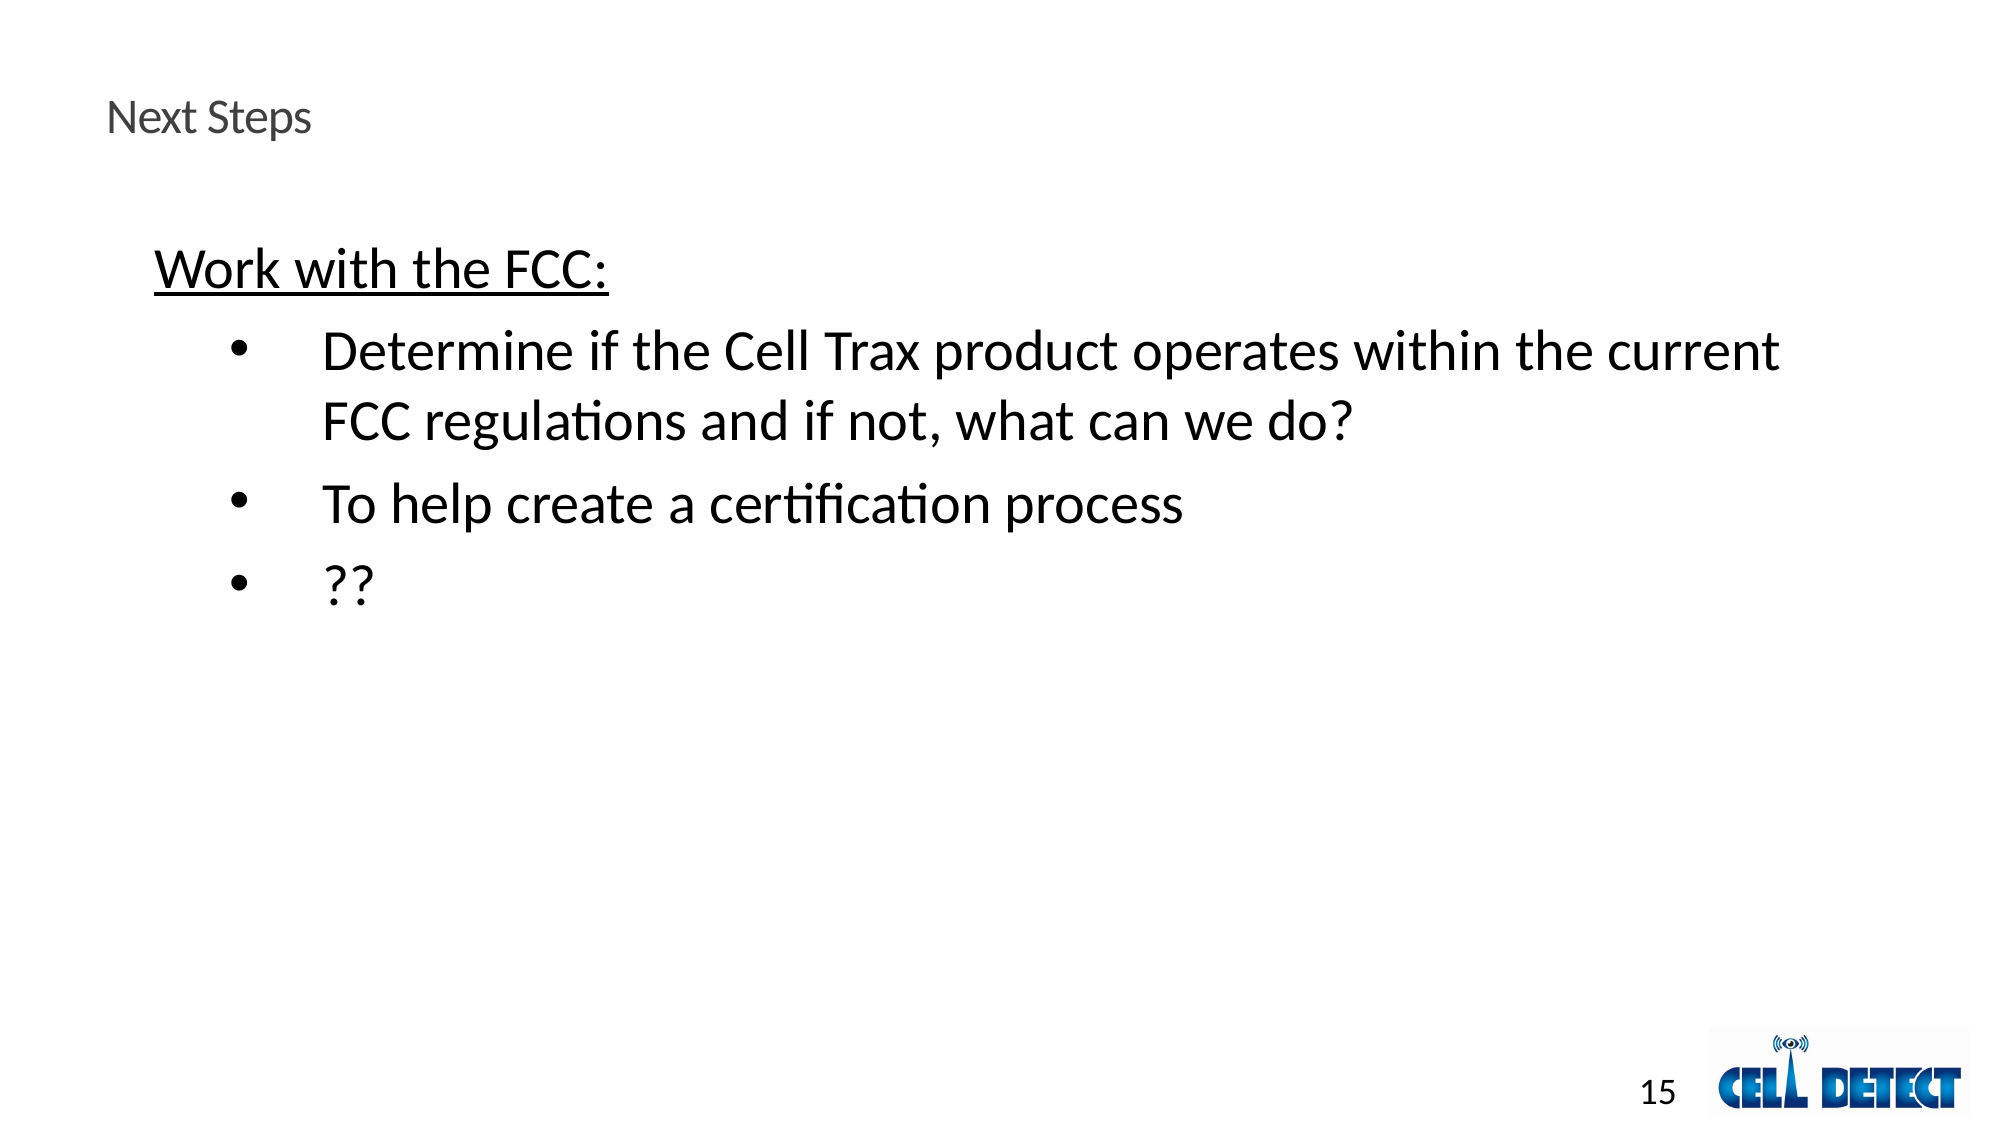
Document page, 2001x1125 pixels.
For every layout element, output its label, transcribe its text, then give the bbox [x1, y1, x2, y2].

text_box Work with the FCC: Determine if the Cell Trax product operates within the current FCC regulations and if not, what can we do? To help create a certification process ?? [139, 222, 1883, 708]
slide_number 15 [1624, 1059, 1706, 1120]
title Next Steps [91, 55, 1956, 152]
picture [1708, 1027, 1971, 1116]
